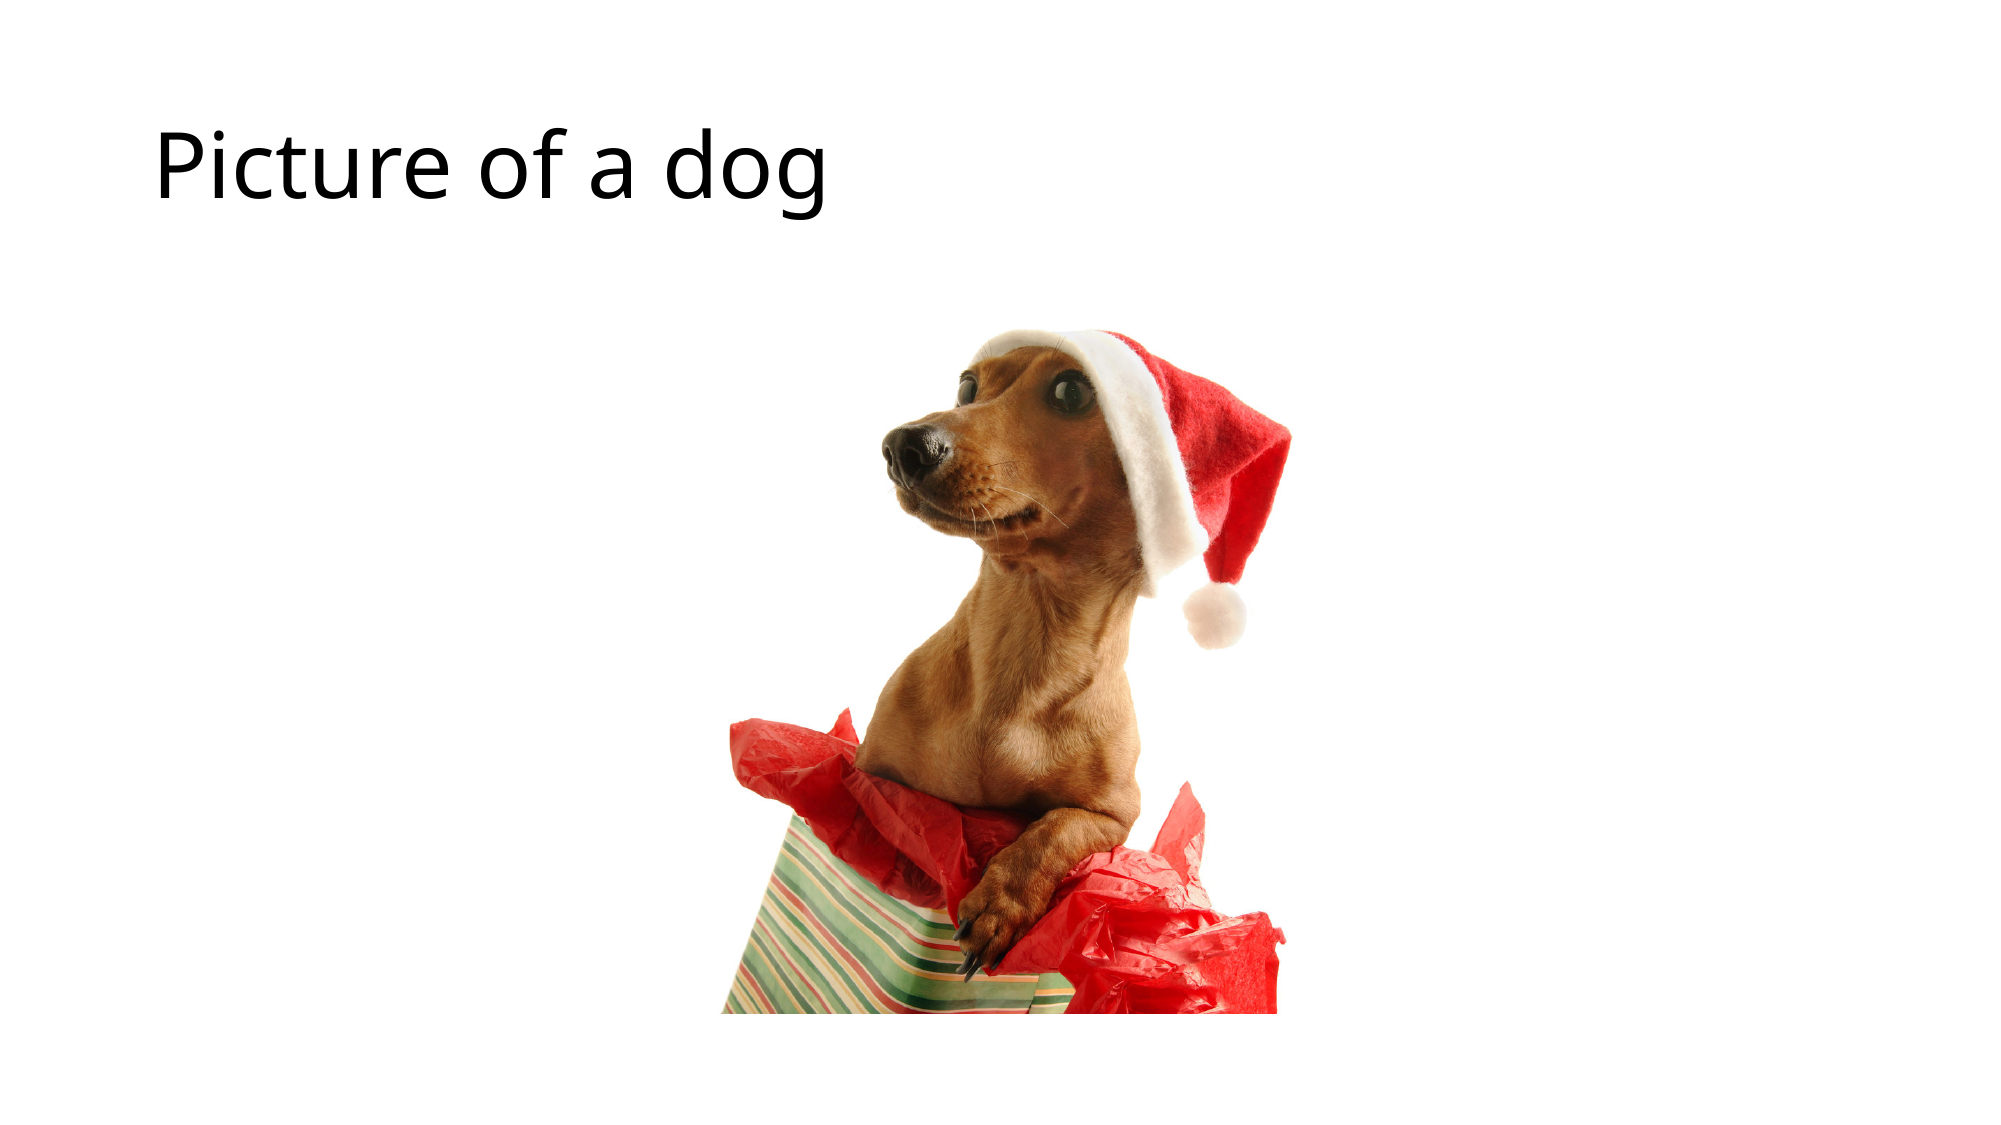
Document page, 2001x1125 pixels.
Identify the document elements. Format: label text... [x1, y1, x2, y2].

title Picture of a dog [137, 59, 1863, 278]
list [628, 299, 1372, 1014]
